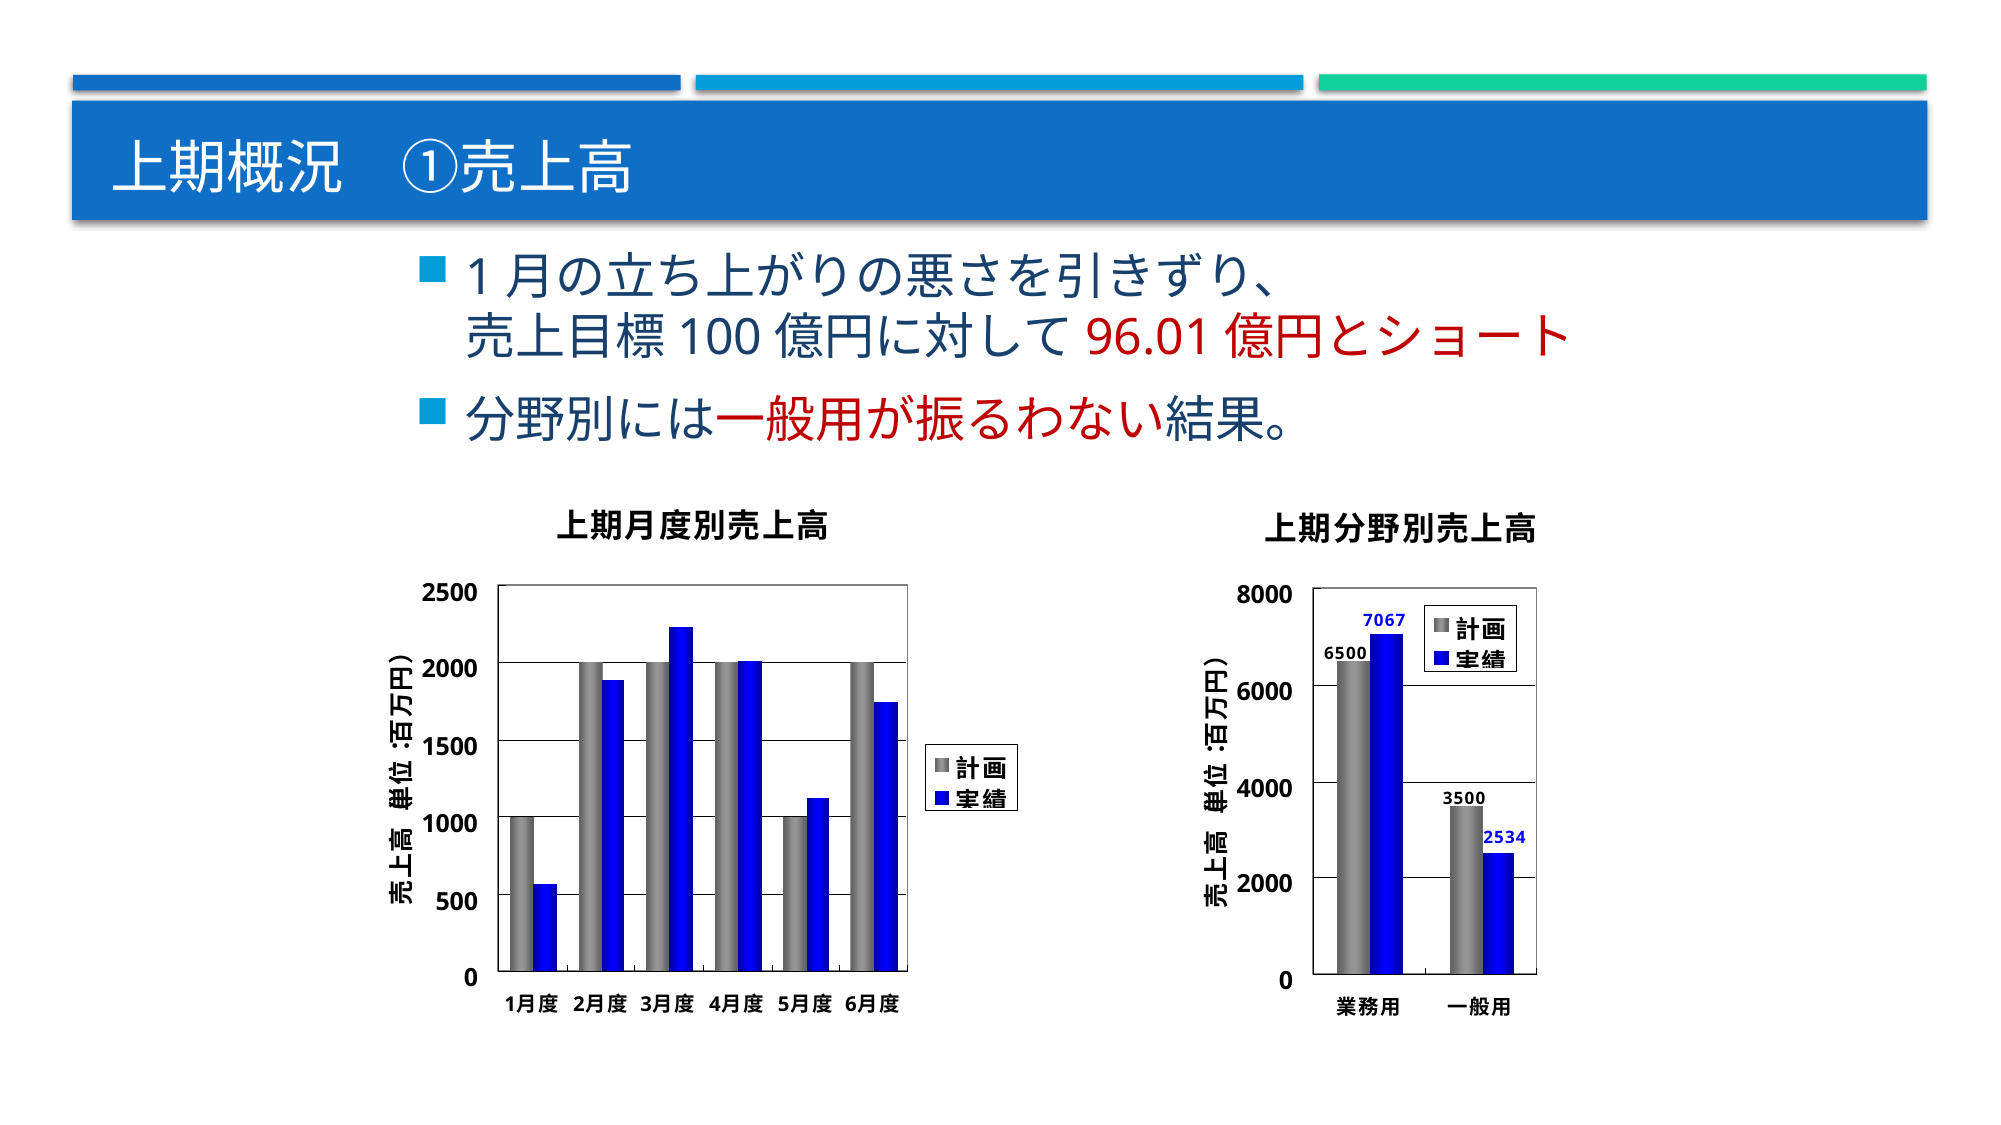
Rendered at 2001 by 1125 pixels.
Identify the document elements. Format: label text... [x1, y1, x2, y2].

picture [355, 473, 1033, 1039]
picture [1176, 476, 1630, 1042]
title 上期概況 ①売上高 [95, 115, 1905, 209]
list 1月の立ち上がりの悪さを引きずり、 売上目標100億円に対して96.01億円とショート 分野別には一般用が振るわない結果。 [399, 237, 1675, 469]
